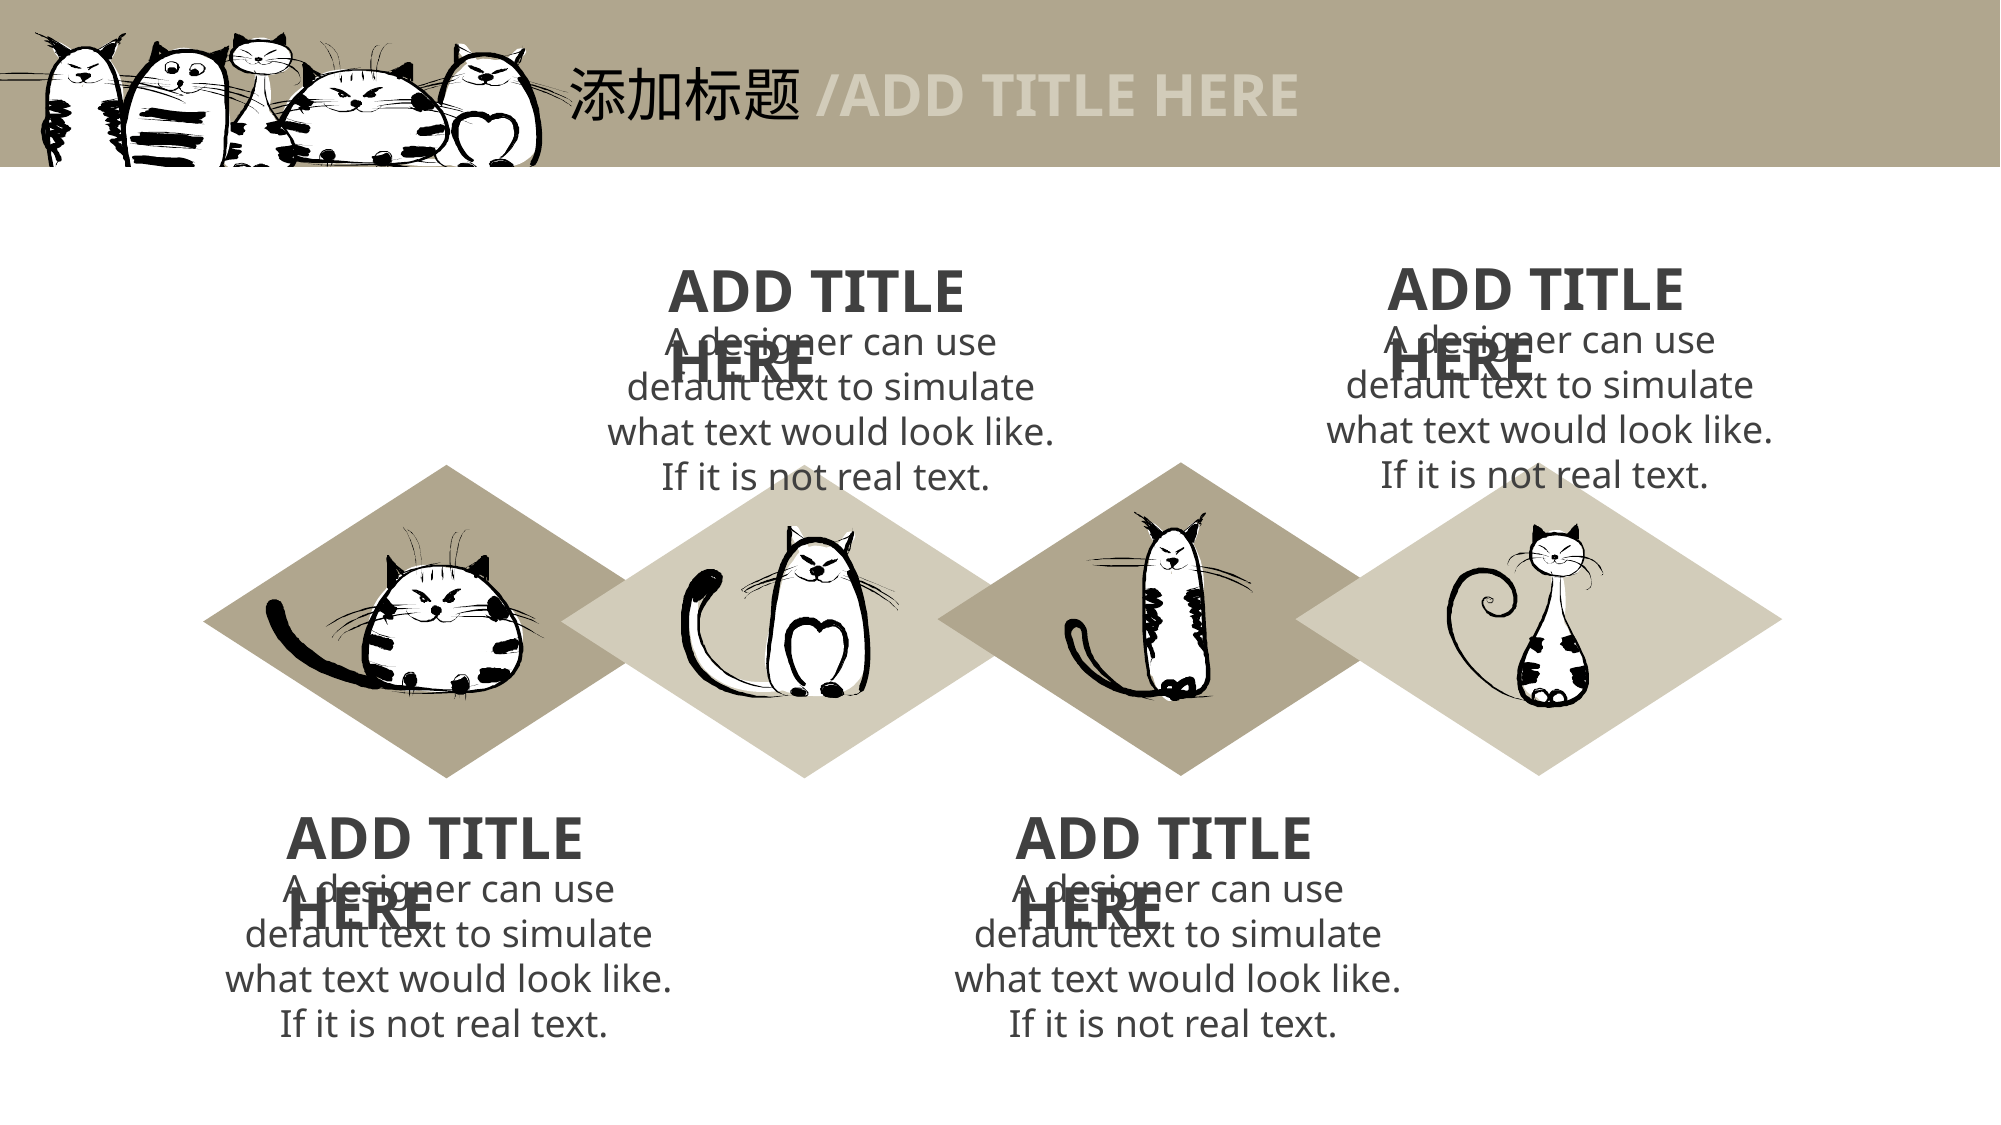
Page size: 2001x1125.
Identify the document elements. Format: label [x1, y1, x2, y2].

text_box [201, 580, 265, 663]
text_box [324, 527, 625, 780]
picture [1445, 523, 1604, 708]
text_box [208, 793, 690, 1009]
text_box [0, 0, 2000, 167]
text_box [935, 461, 1360, 778]
text_box [351, 463, 542, 525]
picture [265, 525, 545, 701]
text_box [1309, 244, 1791, 461]
picture [1064, 511, 1254, 701]
picture [681, 525, 899, 699]
text_box [1293, 461, 1785, 778]
text_box [559, 463, 994, 780]
text_box [590, 246, 1072, 463]
text_box [937, 793, 1420, 1009]
